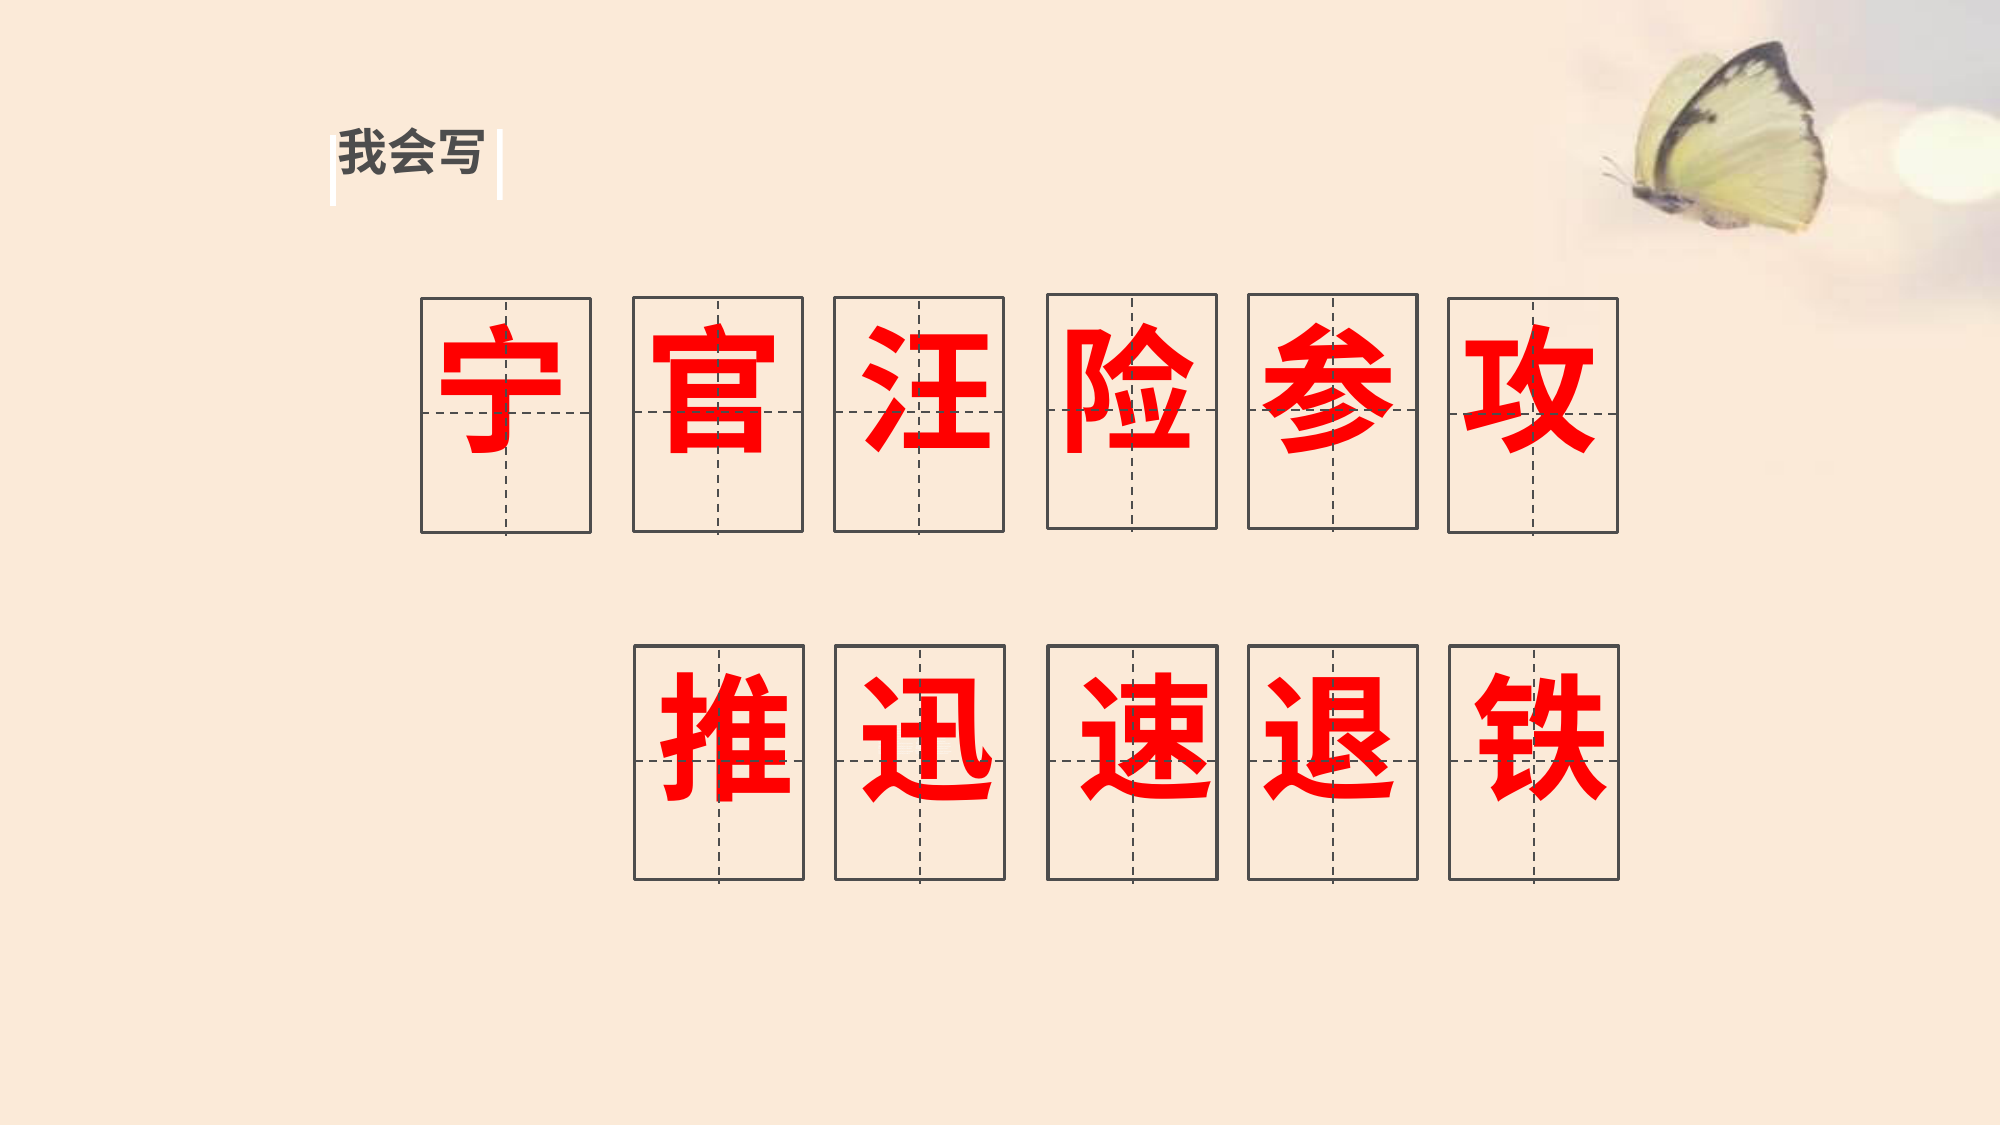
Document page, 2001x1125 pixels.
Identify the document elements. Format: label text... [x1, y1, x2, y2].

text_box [1248, 645, 1418, 884]
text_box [633, 296, 803, 535]
text_box 我会写 [326, 114, 511, 186]
text_box [495, 127, 505, 202]
text_box [328, 133, 338, 208]
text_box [835, 645, 1005, 884]
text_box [1247, 294, 1418, 533]
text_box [634, 645, 804, 884]
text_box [1047, 645, 1218, 884]
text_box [1449, 645, 1619, 884]
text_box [1046, 294, 1217, 533]
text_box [1448, 298, 1618, 537]
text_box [834, 296, 1004, 535]
picture [0, 0, 2000, 1125]
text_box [420, 298, 591, 536]
